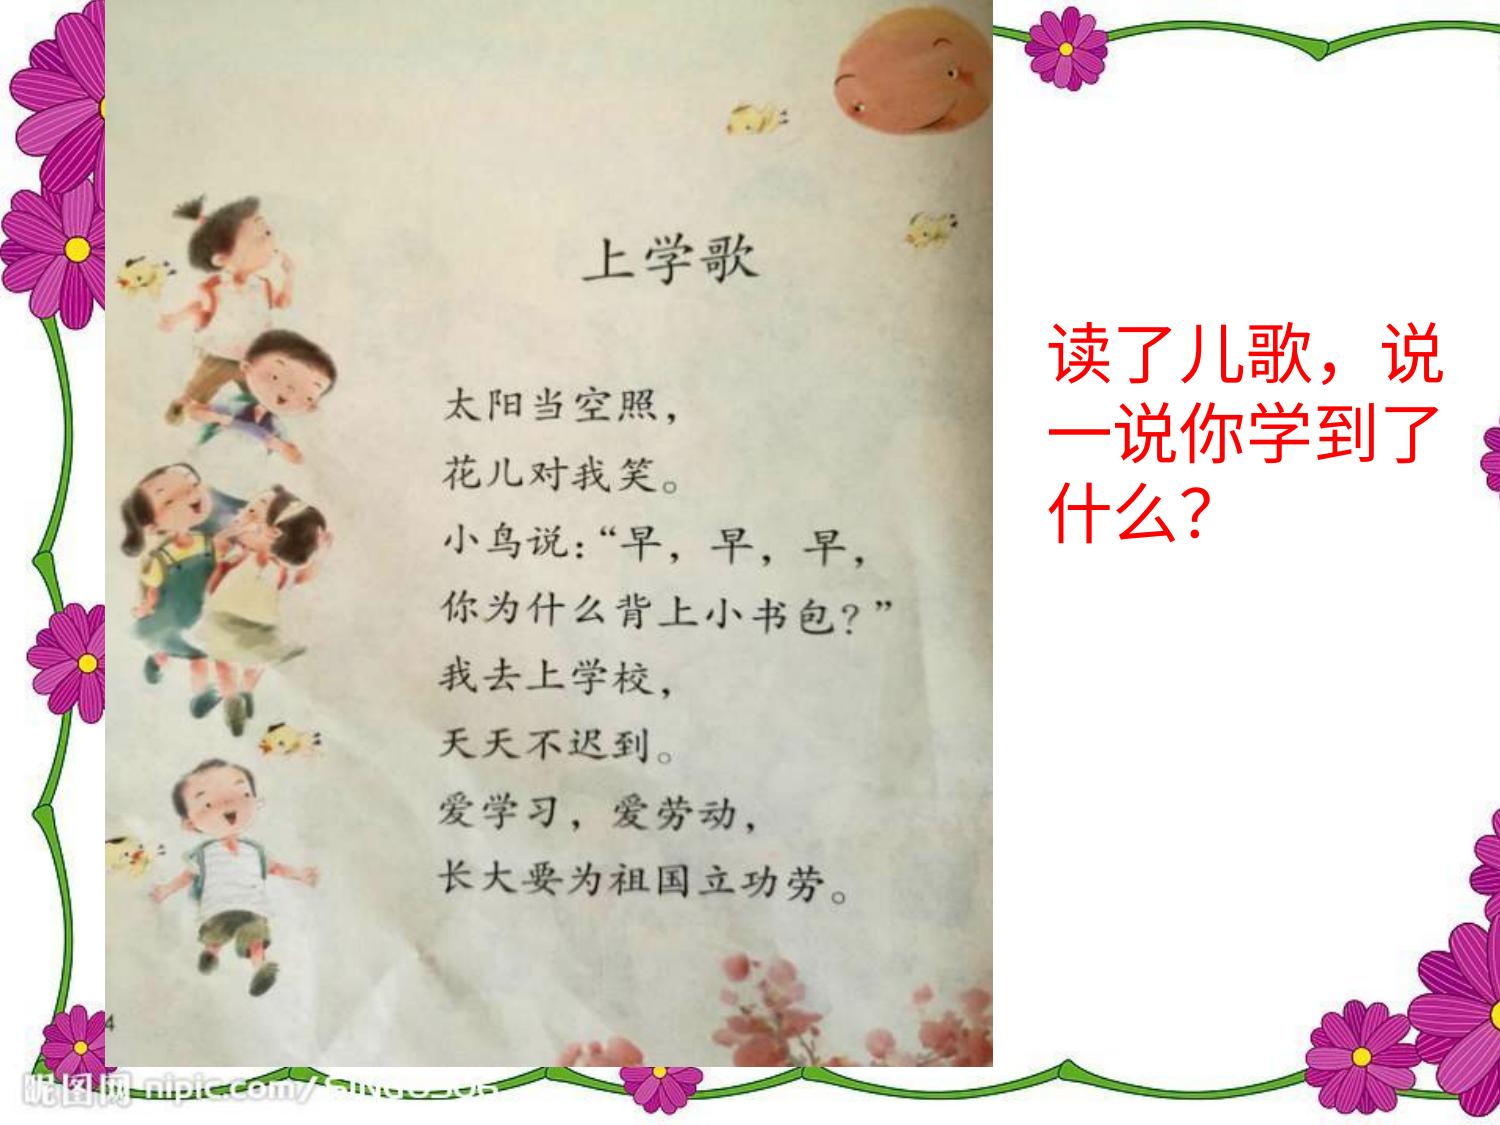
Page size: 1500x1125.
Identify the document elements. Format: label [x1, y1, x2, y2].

list [105, 0, 993, 1067]
picture [0, 0, 1500, 1125]
